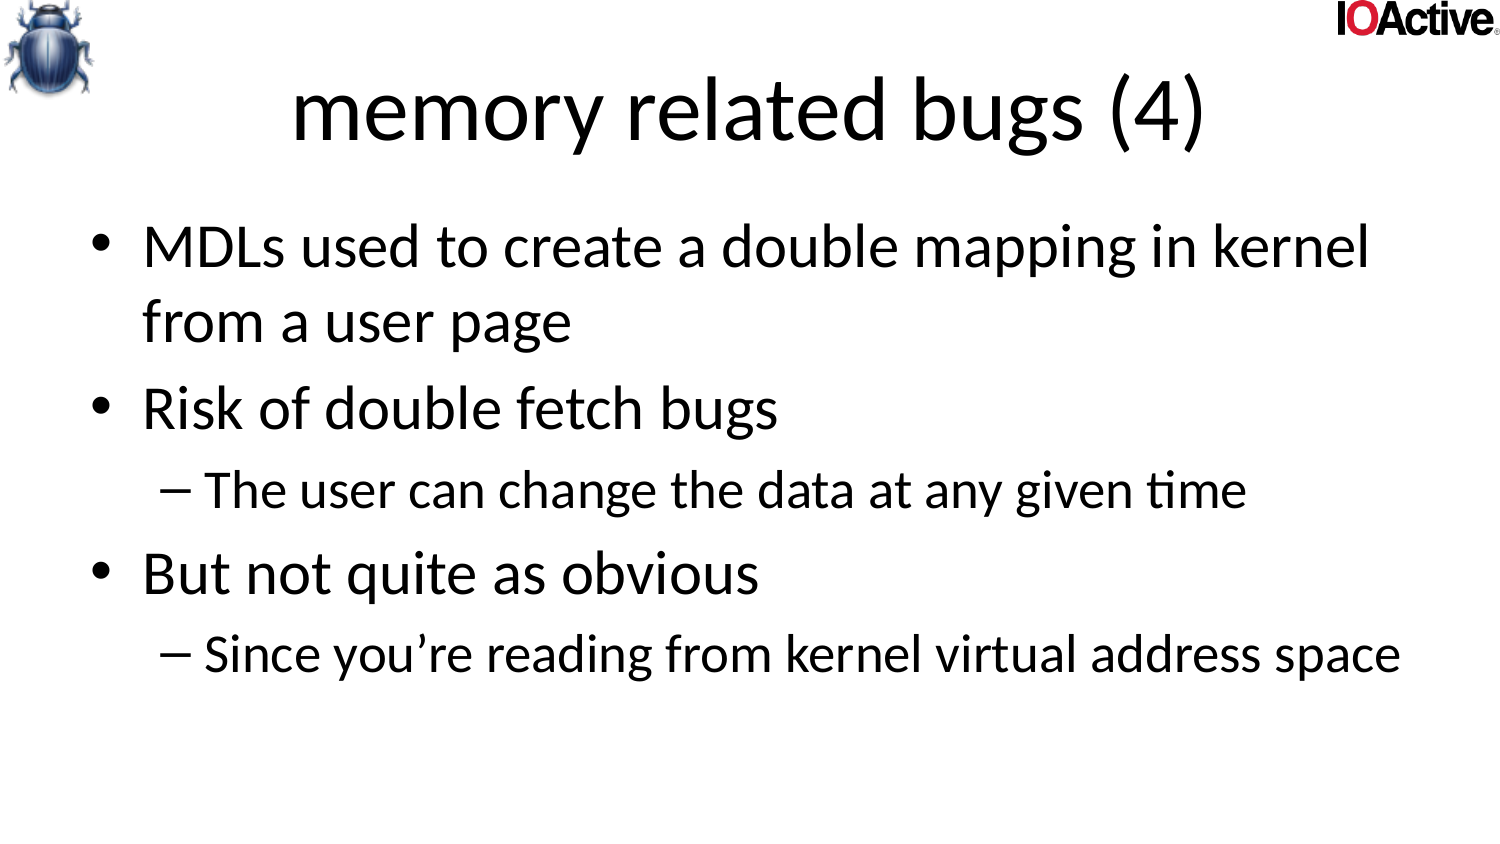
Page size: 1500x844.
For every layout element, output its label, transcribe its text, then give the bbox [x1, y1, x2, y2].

title memory related bugs (4) [75, 33, 1425, 175]
picture [1337, 0, 1500, 36]
picture [0, 0, 101, 101]
list MDLs used to create a double mapping in kernel from a user page Risk of double fetch bugs The user can change the data at any given time But not quite as obvious Since you’re reading from kernel virtual address space [75, 196, 1425, 754]
